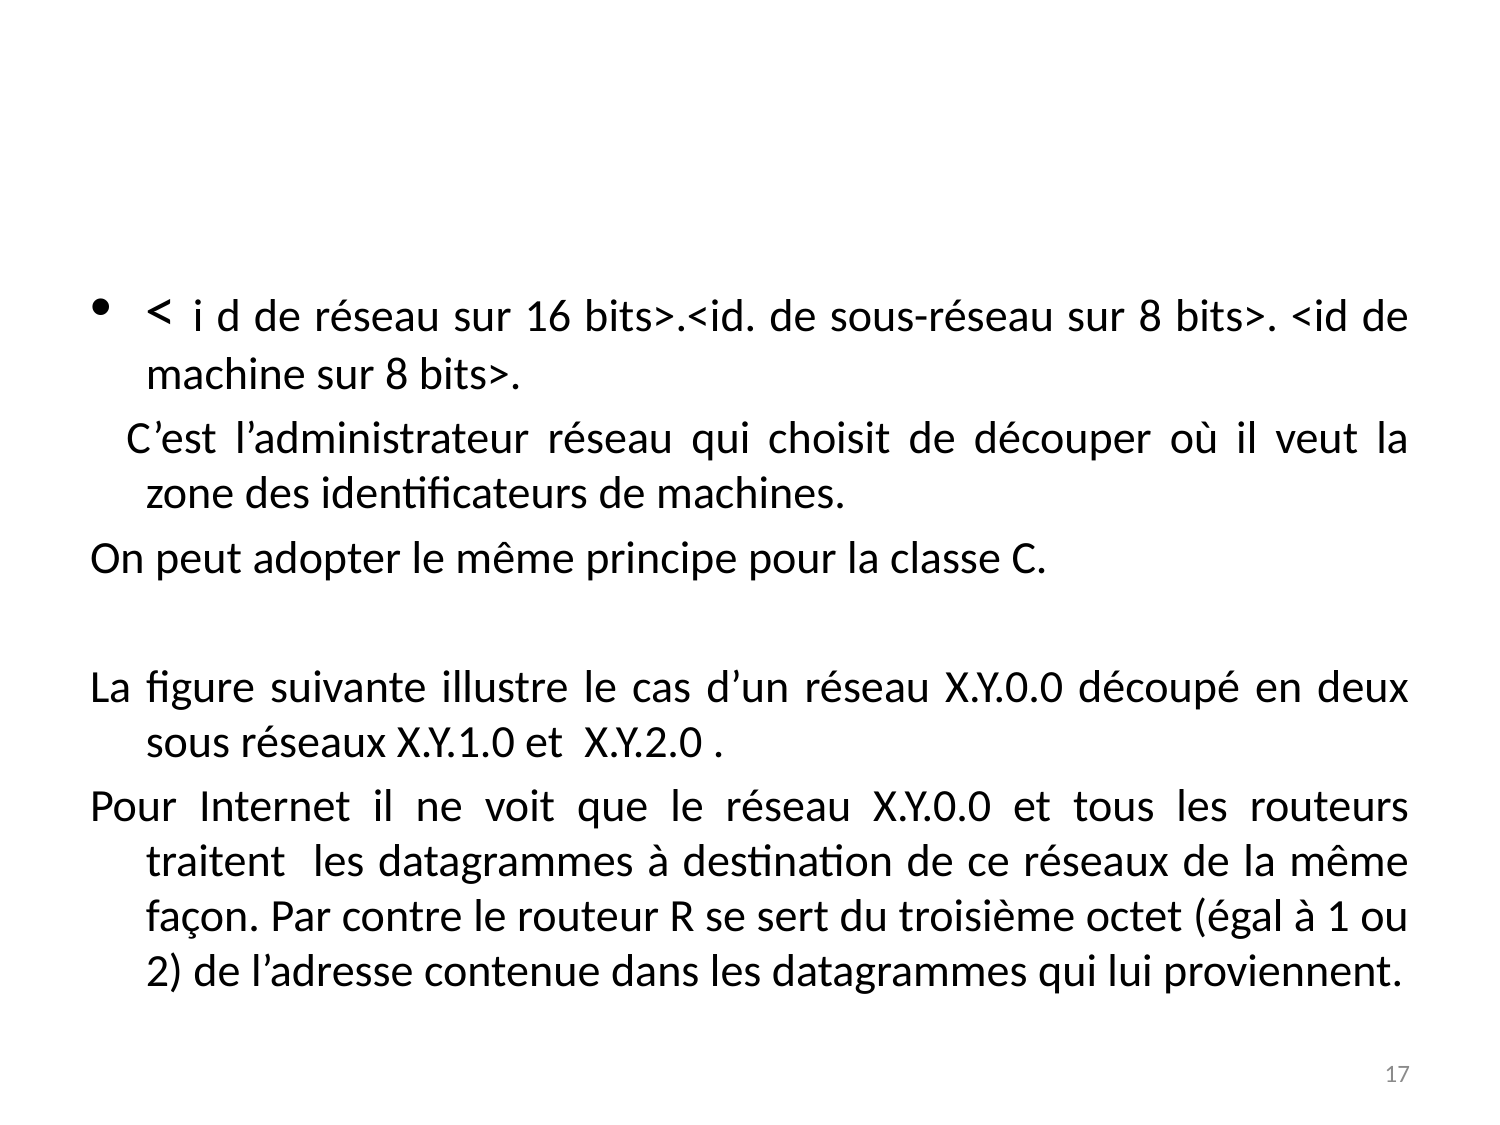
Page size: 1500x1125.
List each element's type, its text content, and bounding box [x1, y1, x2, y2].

slide_number 17 [1074, 1042, 1425, 1103]
list < i d de réseau sur 16 bits>.<id. de sous-réseau sur 8 bits>. <id de machine sur 8 bits>. C’est l’administrateur réseau qui choisit de découper où il veut la zone des identificateurs de machines. On peut adopter le même principe pour la classe C. La figure suivante illustre le cas d’un réseau X.Y.0.0 découpé en deux sous réseaux X.Y.1.0 et X.Y.2.0 . Pour Internet il ne voit que le réseau X.Y.0.0 et tous les routeurs traitent les datagrammes à destination de ce réseaux de la même façon. Par contre le routeur R se sert du troisième octet (égal à 1 ou 2) de l’adresse contenue dans les datagrammes qui lui proviennent. [75, 262, 1425, 1005]
